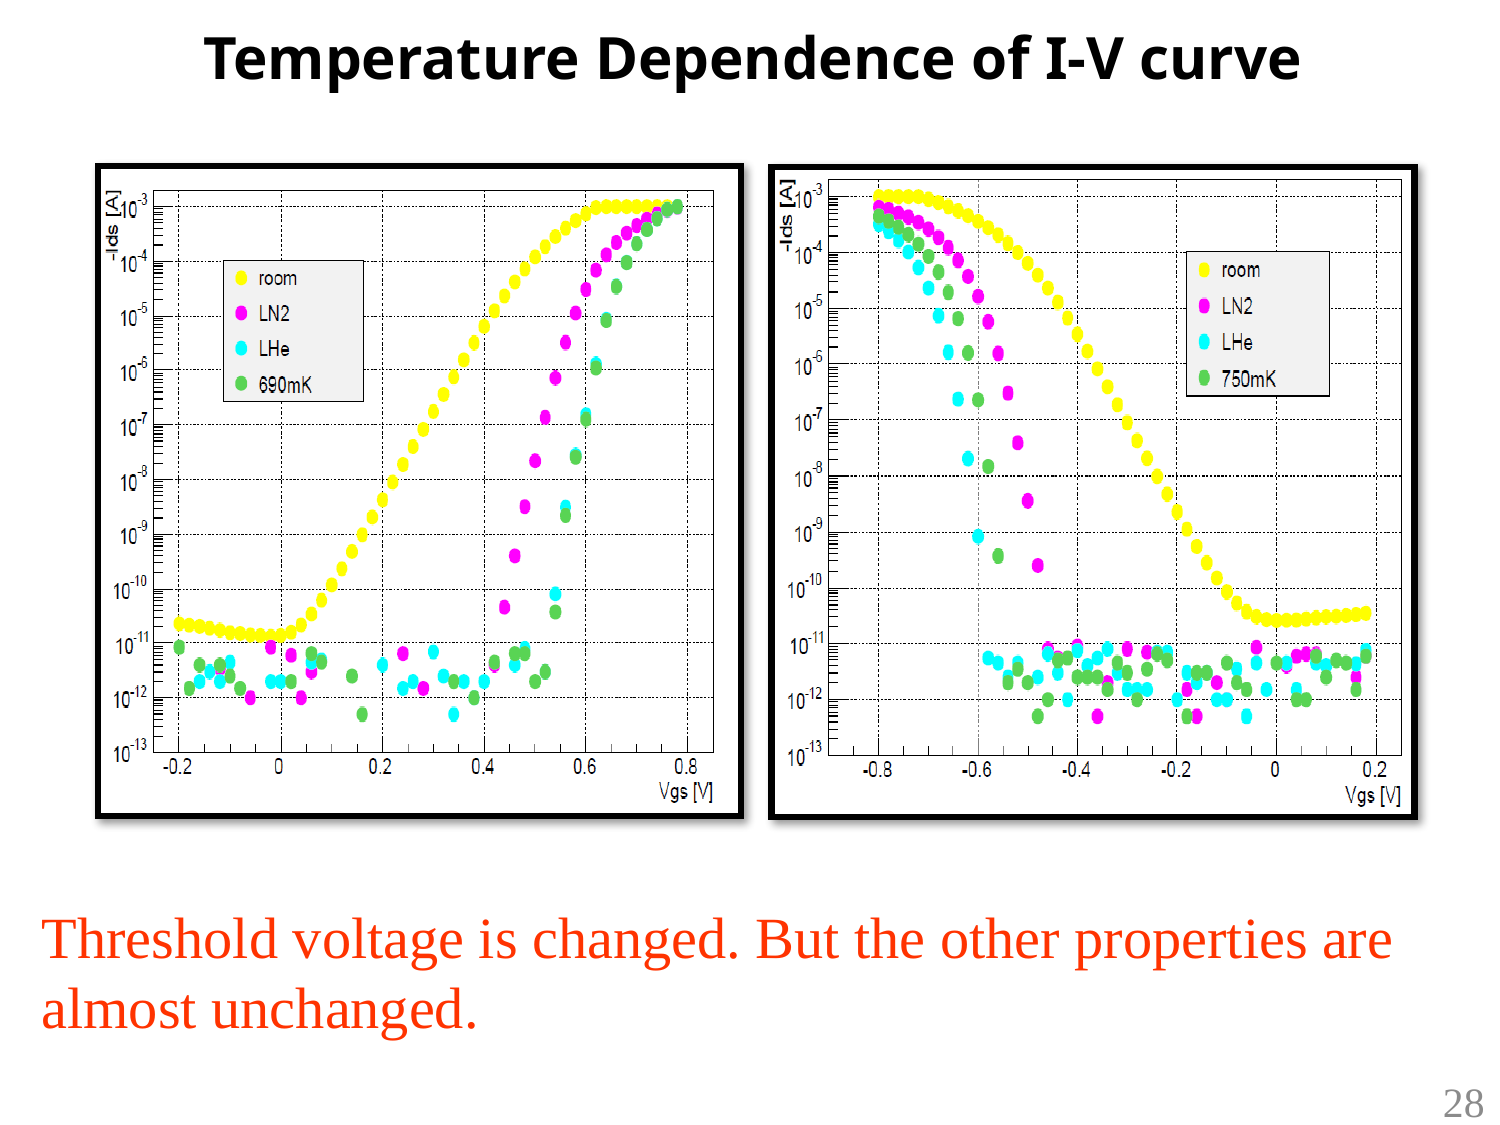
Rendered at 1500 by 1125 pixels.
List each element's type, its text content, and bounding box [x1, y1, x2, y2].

text_box Threshold voltage is changed. But the other properties are almost unchanged. [26, 893, 1479, 1048]
text_box [695, 120, 1500, 202]
picture [774, 169, 1412, 815]
text_box Temperature Dependence of I-V curve [2, 2, 1500, 120]
slide_number 28 [1162, 1071, 1500, 1125]
picture [100, 168, 738, 813]
